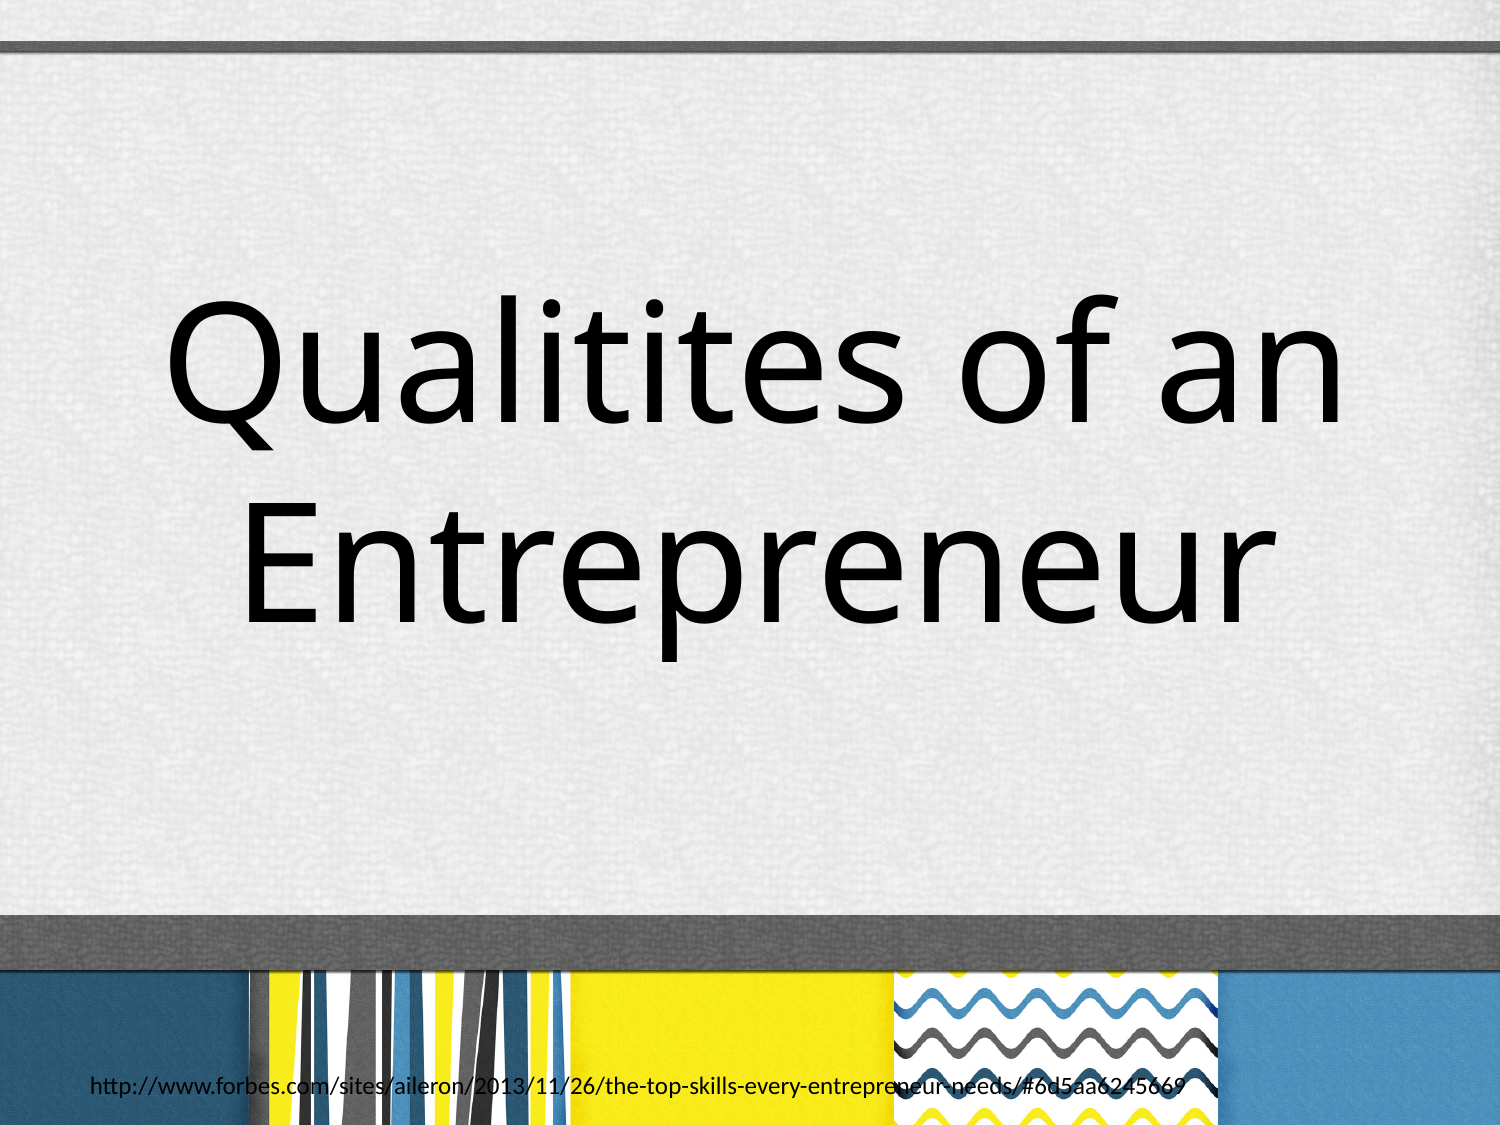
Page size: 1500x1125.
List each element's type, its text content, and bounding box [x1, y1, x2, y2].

title Qualitites of an Entrepreneur [81, 362, 1432, 550]
text_box http://www.forbes.com/sites/aileron/2013/11/26/the-top-skills-every-entrepreneur-needs/#6d5aa6245669 [74, 1062, 1500, 1108]
picture [0, 0, 1500, 1125]
